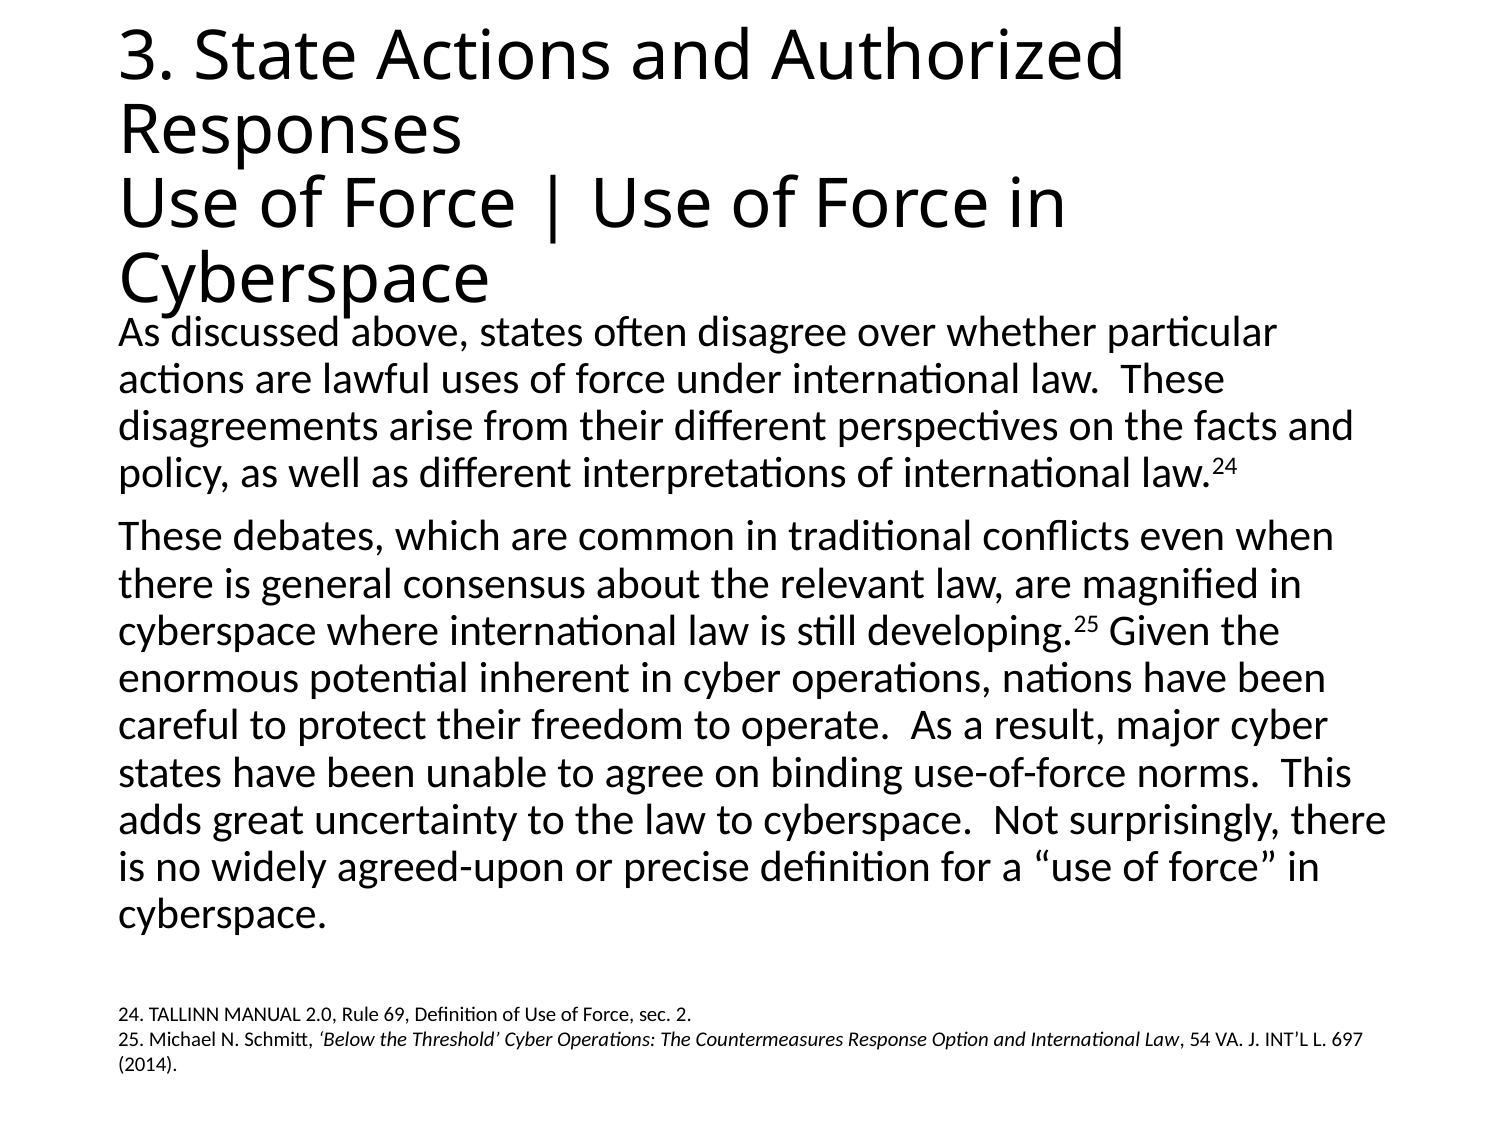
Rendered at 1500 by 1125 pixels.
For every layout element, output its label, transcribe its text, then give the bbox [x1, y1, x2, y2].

title 3. State Actions and Authorized Responses Use of Force | Use of Force in Cyberspace [102, 59, 1398, 278]
list As discussed above, states often disagree over whether particular actions are lawful uses of force under international law. These disagreements arise from their different perspectives on the facts and policy, as well as different interpretations of international law.24 These debates, which are common in traditional conflicts even when there is general consensus about the relevant law, are magnified in cyberspace where international law is still developing.25 Given the enormous potential inherent in cyber operations, nations have been careful to protect their freedom to operate. As a result, major cyber states have been unable to agree on binding use-of-force norms. This adds great uncertainty to the law to cyberspace. Not surprisingly, there is no widely agreed-upon or precise definition for a “use of force” in cyberspace. 24. TALLINN MANUAL 2.0, Rule 69, Definition of Use of Force, sec. 2. 25. Michael N. Schmitt, ‘Below the Threshold’ Cyber Operations: The Countermeasures Response Option and International Law, 54 Va. J. Int’l L. 697 (2014). [102, 300, 1421, 1015]
